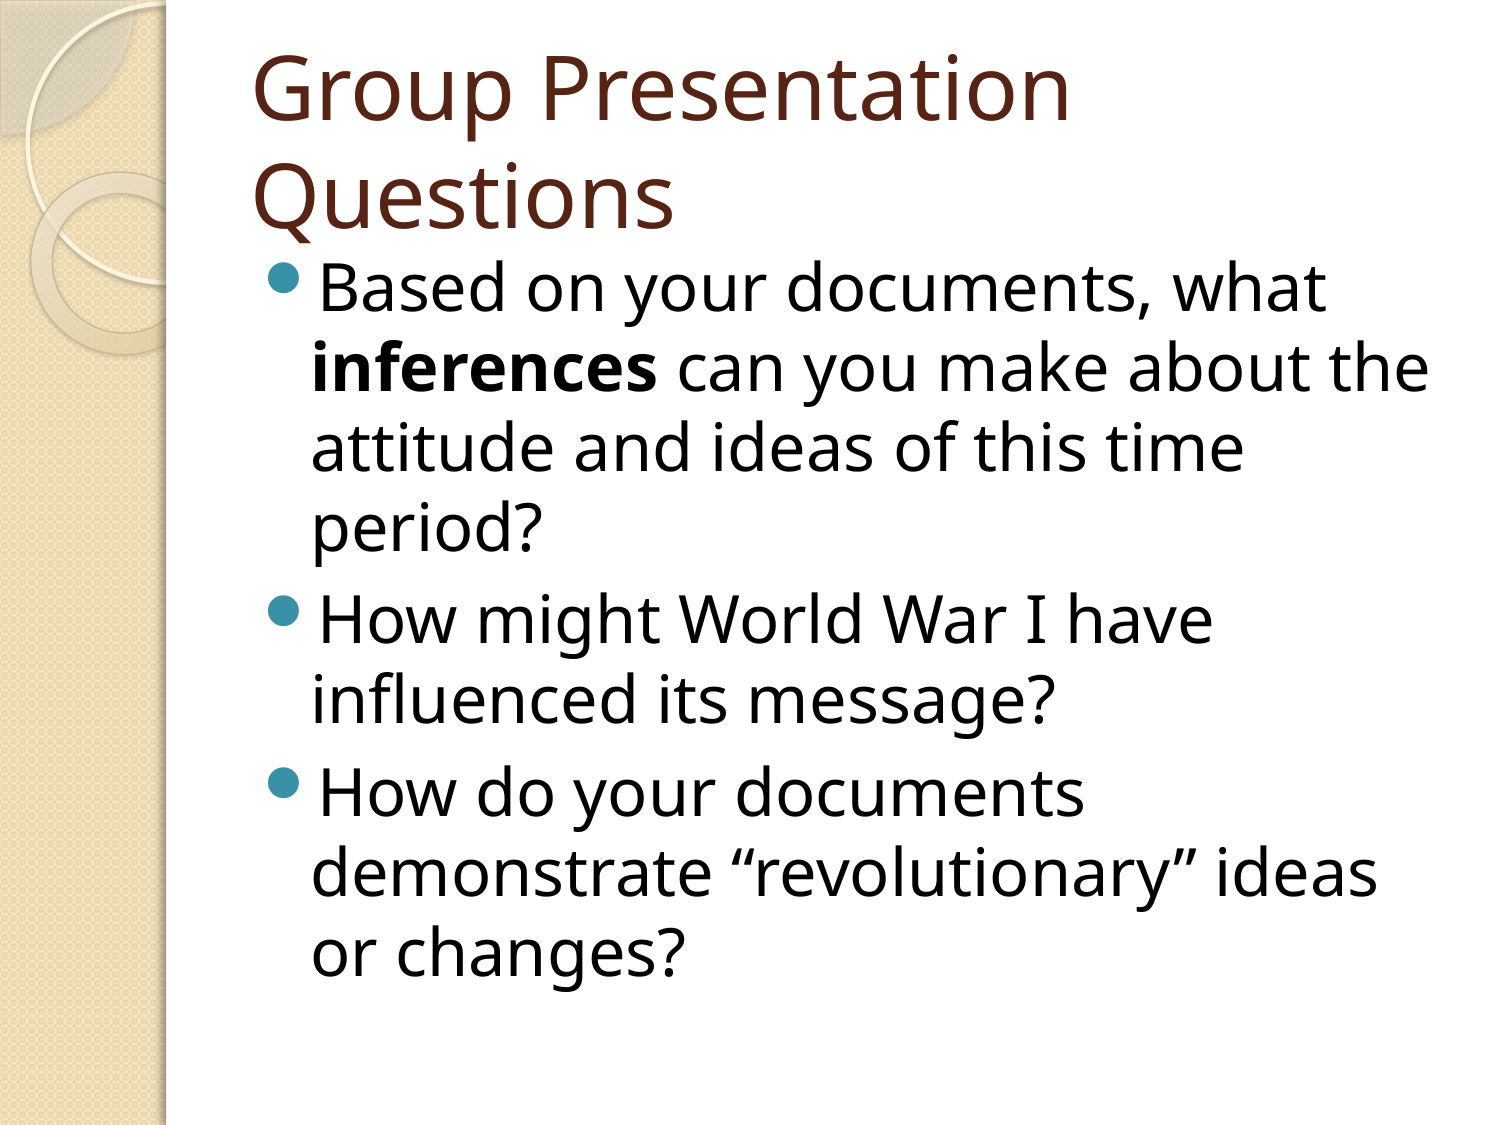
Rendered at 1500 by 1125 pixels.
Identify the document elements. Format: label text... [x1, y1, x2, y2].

title Group Presentation Questions [235, 45, 1466, 233]
list Based on your documents, what inferences can you make about the attitude and ideas of this time period? How might World War I have influenced its message? How do your documents demonstrate “revolutionary” ideas or changes? [235, 237, 1466, 1025]
